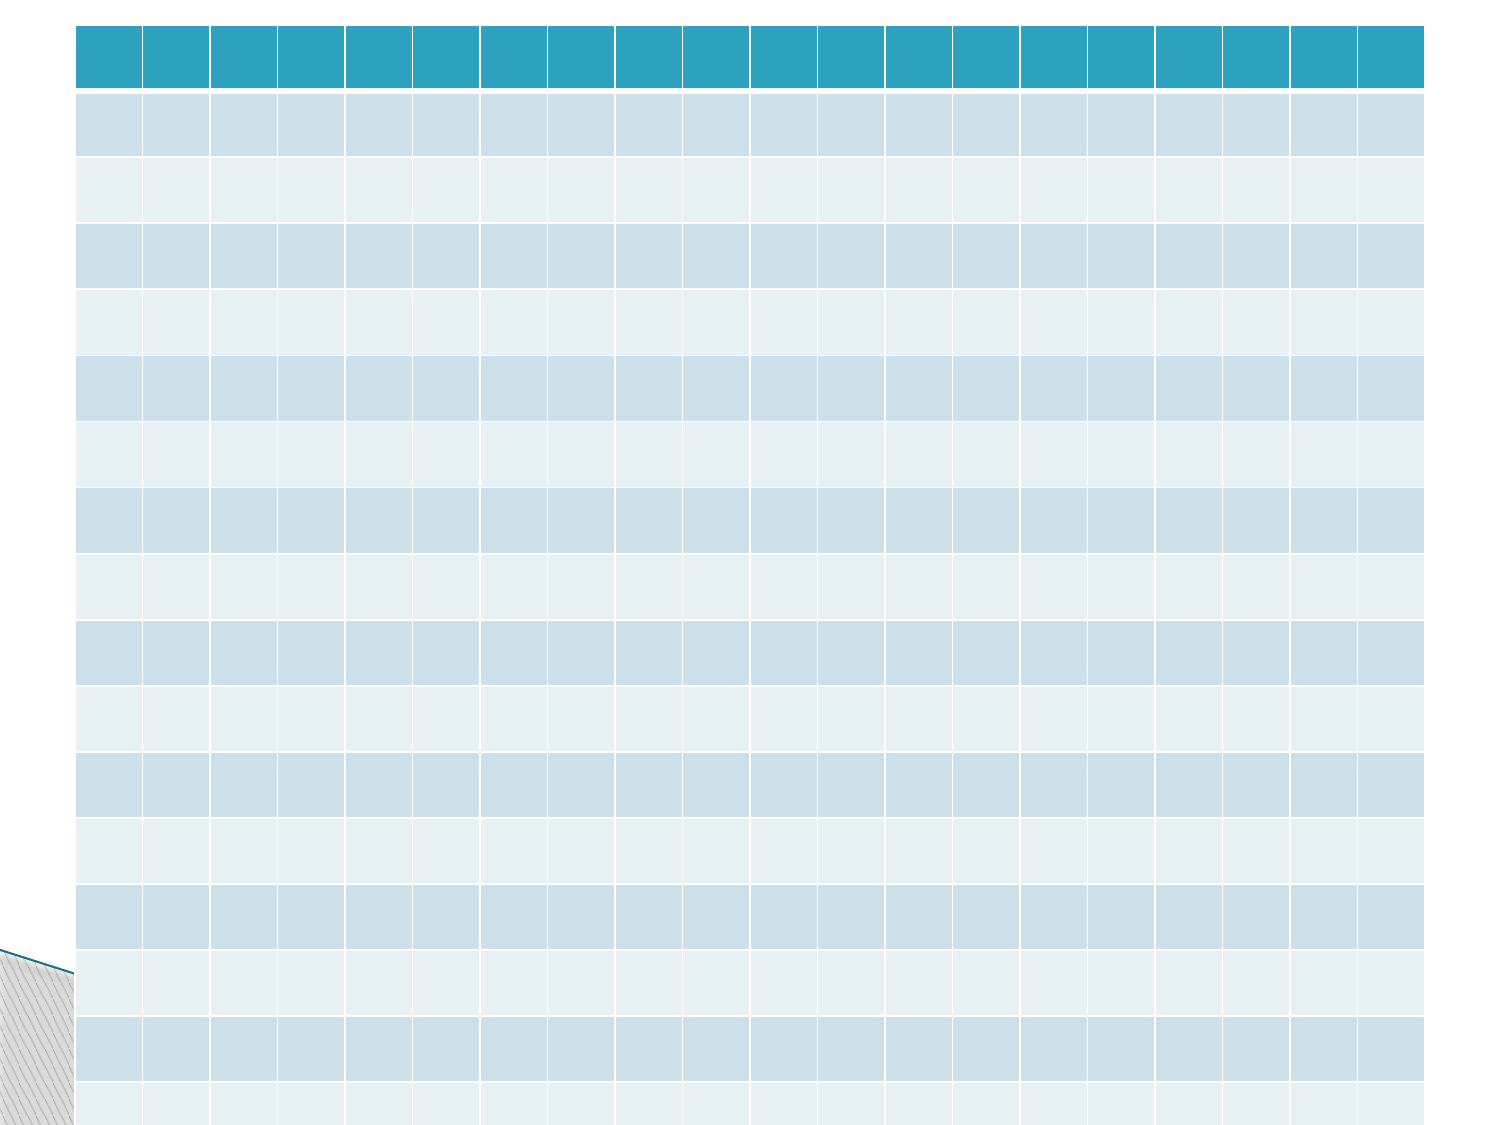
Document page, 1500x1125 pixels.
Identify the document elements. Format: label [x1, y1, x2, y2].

table_cell [1291, 687, 1357, 751]
table_header [683, 26, 749, 88]
table_cell [683, 158, 749, 222]
table_cell [751, 422, 817, 487]
table_cell [886, 819, 952, 883]
table_cell [1358, 488, 1424, 553]
table_header [1088, 26, 1154, 88]
table_cell [1223, 1017, 1289, 1081]
table_cell [76, 224, 142, 288]
table_cell [818, 819, 884, 883]
table_cell [886, 885, 952, 949]
table_cell [211, 687, 277, 751]
table_cell [211, 885, 277, 949]
table_cell [1358, 224, 1424, 288]
table_cell [481, 687, 547, 751]
table_cell [346, 819, 412, 883]
table_cell [1291, 356, 1357, 421]
table_cell [1156, 753, 1222, 817]
table_header [548, 26, 614, 88]
table_cell [143, 687, 209, 751]
table_cell [143, 422, 209, 487]
table_cell [143, 621, 209, 685]
table_cell [1156, 1017, 1222, 1081]
table_cell [548, 1017, 614, 1081]
table_cell [1291, 951, 1357, 1015]
table_cell [1223, 555, 1289, 619]
table_cell [1223, 1083, 1289, 1125]
table_header [1156, 26, 1222, 88]
table_cell [886, 621, 952, 685]
table_cell [211, 94, 277, 156]
table_cell [481, 885, 547, 949]
table_cell [413, 555, 479, 619]
table_cell [616, 951, 682, 1015]
table_cell [211, 224, 277, 288]
table_cell [1088, 621, 1154, 685]
table_cell [548, 621, 614, 685]
table_header [346, 26, 412, 88]
table_cell [1156, 290, 1222, 355]
table_cell [886, 1083, 952, 1125]
table_cell [1223, 224, 1289, 288]
table_cell [346, 224, 412, 288]
table_cell [143, 356, 209, 421]
table_cell [1291, 290, 1357, 355]
table_header [1358, 26, 1424, 88]
table_cell [1291, 621, 1357, 685]
table_cell [953, 819, 1019, 883]
table_cell [1223, 356, 1289, 421]
table_cell [76, 819, 142, 883]
table_cell [1021, 488, 1087, 553]
table_cell [616, 488, 682, 553]
table_cell [751, 885, 817, 949]
table_cell [1156, 555, 1222, 619]
table_cell [886, 555, 952, 619]
table_cell [481, 819, 547, 883]
table_cell [278, 356, 344, 421]
table_cell [751, 1017, 817, 1081]
table_cell [211, 753, 277, 817]
table_cell [818, 885, 884, 949]
table_cell [751, 621, 817, 685]
table_cell [413, 290, 479, 355]
table_cell [818, 290, 884, 355]
table_cell [1223, 488, 1289, 553]
table_cell [751, 951, 817, 1015]
table_cell [143, 94, 209, 156]
table_cell [481, 1017, 547, 1081]
table_cell [953, 488, 1019, 553]
table_cell [346, 687, 412, 751]
table_cell [886, 224, 952, 288]
table_cell [413, 951, 479, 1015]
table_cell [413, 356, 479, 421]
table_cell [346, 488, 412, 553]
table_cell [683, 1017, 749, 1081]
table_cell [1358, 158, 1424, 222]
table_cell [616, 885, 682, 949]
table_cell [413, 94, 479, 156]
table_cell [616, 819, 682, 883]
table_cell [818, 621, 884, 685]
table_cell [143, 555, 209, 619]
table_cell [278, 158, 344, 222]
table_cell [548, 951, 614, 1015]
table_cell [1358, 422, 1424, 487]
table_cell [143, 753, 209, 817]
table_header [751, 26, 817, 88]
table_cell [278, 224, 344, 288]
table_header [143, 26, 209, 88]
table_cell [1358, 687, 1424, 751]
table_cell [886, 290, 952, 355]
table_cell [616, 422, 682, 487]
table_cell [211, 158, 277, 222]
table_header [413, 26, 479, 88]
table_cell [953, 1017, 1019, 1081]
table_cell [346, 1083, 412, 1125]
table_cell [1021, 555, 1087, 619]
table_cell [1156, 687, 1222, 751]
table_cell [548, 224, 614, 288]
table_cell [953, 94, 1019, 156]
table_cell [616, 94, 682, 156]
table_cell [1021, 621, 1087, 685]
table_cell [278, 753, 344, 817]
table_header [616, 26, 682, 88]
table_cell [76, 422, 142, 487]
table_cell [886, 422, 952, 487]
table_cell [751, 94, 817, 156]
table_cell [886, 951, 952, 1015]
table_header [1223, 26, 1289, 88]
table_cell [413, 224, 479, 288]
table_cell [886, 687, 952, 751]
table_cell [278, 687, 344, 751]
table_cell [211, 621, 277, 685]
table_cell [548, 885, 614, 949]
table_cell [818, 158, 884, 222]
table_cell [413, 753, 479, 817]
table_cell [1156, 885, 1222, 949]
table_cell [1223, 951, 1289, 1015]
table_cell [278, 555, 344, 619]
table_cell [1088, 687, 1154, 751]
table_cell [143, 488, 209, 553]
table_cell [818, 555, 884, 619]
table_cell [1358, 753, 1424, 817]
table_cell [1088, 753, 1154, 817]
table_cell [76, 885, 142, 949]
table_cell [413, 819, 479, 883]
table_cell [1156, 356, 1222, 421]
table_cell [143, 158, 209, 222]
table_cell [481, 224, 547, 288]
table_cell [143, 885, 209, 949]
table_cell [683, 488, 749, 553]
table_cell [886, 94, 952, 156]
table_cell [1021, 885, 1087, 949]
table_cell [76, 687, 142, 751]
table_cell [818, 753, 884, 817]
table_cell [1088, 290, 1154, 355]
table_cell [1156, 488, 1222, 553]
table_cell [818, 687, 884, 751]
table_cell [1021, 224, 1087, 288]
table_cell [1291, 819, 1357, 883]
table_cell [751, 687, 817, 751]
table_cell [278, 290, 344, 355]
table_header [76, 26, 142, 88]
table_cell [1223, 753, 1289, 817]
table_cell [683, 224, 749, 288]
table_cell [1223, 290, 1289, 355]
table_cell [1358, 290, 1424, 355]
table_cell [886, 158, 952, 222]
table_cell [278, 1083, 344, 1125]
table_cell [1223, 94, 1289, 156]
table_cell [143, 1017, 209, 1081]
table_cell [481, 94, 547, 156]
table_cell [683, 951, 749, 1015]
table_cell [481, 422, 547, 487]
table_cell [346, 94, 412, 156]
table_cell [616, 158, 682, 222]
table_cell [751, 555, 817, 619]
table_cell [413, 687, 479, 751]
table_cell [278, 885, 344, 949]
table_cell [1223, 885, 1289, 949]
table_header [211, 26, 277, 88]
table_cell [413, 1083, 479, 1125]
table_cell [953, 1083, 1019, 1125]
table_cell [818, 224, 884, 288]
table_cell [143, 1083, 209, 1125]
table_cell [346, 422, 412, 487]
table_cell [1021, 422, 1087, 487]
table_cell [1021, 290, 1087, 355]
table_cell [1223, 158, 1289, 222]
table_cell [481, 488, 547, 553]
table_cell [1223, 422, 1289, 487]
table_cell [953, 158, 1019, 222]
table_cell [481, 1083, 547, 1125]
table_cell [616, 224, 682, 288]
table_cell [278, 422, 344, 487]
table_cell [616, 290, 682, 355]
table_cell [616, 1017, 682, 1081]
table_cell [1358, 1017, 1424, 1081]
table_cell [1021, 356, 1087, 421]
table_cell [751, 1083, 817, 1125]
table_header [886, 26, 952, 88]
table_cell [76, 753, 142, 817]
table_cell [683, 885, 749, 949]
table_cell [1088, 555, 1154, 619]
table_cell [683, 94, 749, 156]
table_cell [1156, 422, 1222, 487]
table_cell [818, 488, 884, 553]
table_cell [1223, 621, 1289, 685]
table_cell [886, 356, 952, 421]
table_cell [751, 224, 817, 288]
table_cell [683, 356, 749, 421]
table_cell [818, 356, 884, 421]
table_cell [211, 488, 277, 553]
table_cell [886, 488, 952, 553]
table_cell [953, 753, 1019, 817]
table_cell [1088, 1083, 1154, 1125]
table_cell [346, 951, 412, 1015]
table_cell [1358, 819, 1424, 883]
table_cell [1021, 1083, 1087, 1125]
table_cell [481, 621, 547, 685]
table_cell [953, 555, 1019, 619]
table_cell [1358, 356, 1424, 421]
table_cell [548, 290, 614, 355]
table_cell [818, 1017, 884, 1081]
table_cell [953, 951, 1019, 1015]
table_cell [1223, 687, 1289, 751]
table_cell [76, 1083, 142, 1125]
table_cell [76, 621, 142, 685]
table_cell [76, 488, 142, 553]
table_cell [751, 488, 817, 553]
table_cell [683, 621, 749, 685]
table_cell [1088, 94, 1154, 156]
table_cell [1021, 753, 1087, 817]
table_header [1021, 26, 1087, 88]
table_cell [1088, 951, 1154, 1015]
table_cell [616, 753, 682, 817]
table_cell [751, 753, 817, 817]
table_cell [346, 753, 412, 817]
table_cell [481, 356, 547, 421]
table_cell [548, 158, 614, 222]
table_cell [413, 422, 479, 487]
table_cell [1358, 94, 1424, 156]
table_cell [818, 951, 884, 1015]
table_cell [1291, 555, 1357, 619]
table_cell [1156, 94, 1222, 156]
table_cell [278, 1017, 344, 1081]
table_cell [211, 356, 277, 421]
table_cell [278, 951, 344, 1015]
table_header [953, 26, 1019, 88]
table_cell [1291, 1017, 1357, 1081]
table_cell [1291, 94, 1357, 156]
table_cell [818, 94, 884, 156]
table_cell [1156, 951, 1222, 1015]
table_cell [1088, 356, 1154, 421]
table_cell [1291, 753, 1357, 817]
table_cell [953, 224, 1019, 288]
table_cell [1156, 224, 1222, 288]
table_cell [211, 1083, 277, 1125]
table_cell [548, 422, 614, 487]
table_cell [413, 1017, 479, 1081]
table_cell [211, 290, 277, 355]
table_cell [616, 356, 682, 421]
table_cell [278, 488, 344, 553]
table_cell [683, 1083, 749, 1125]
table_cell [751, 290, 817, 355]
table_cell [76, 158, 142, 222]
table_cell [683, 290, 749, 355]
table_cell [1088, 819, 1154, 883]
table_cell [278, 94, 344, 156]
table_cell [953, 687, 1019, 751]
table_cell [751, 158, 817, 222]
table_cell [143, 290, 209, 355]
table_cell [616, 621, 682, 685]
table_cell [1358, 951, 1424, 1015]
table_cell [211, 951, 277, 1015]
table_cell [1291, 488, 1357, 553]
table_cell [1291, 224, 1357, 288]
table_cell [1021, 951, 1087, 1015]
table_cell [278, 819, 344, 883]
table_header [1291, 26, 1357, 88]
table_cell [481, 555, 547, 619]
table_cell [346, 356, 412, 421]
table_cell [1358, 1083, 1424, 1125]
table_cell [1358, 555, 1424, 619]
table_cell [481, 158, 547, 222]
table_cell [818, 422, 884, 487]
table_cell [1291, 422, 1357, 487]
table_cell [1156, 1083, 1222, 1125]
table_cell [346, 555, 412, 619]
table_header [481, 26, 547, 88]
table_cell [211, 1017, 277, 1081]
table_cell [413, 621, 479, 685]
table_cell [953, 621, 1019, 685]
table_cell [1291, 885, 1357, 949]
table_cell [143, 819, 209, 883]
table_cell [1088, 885, 1154, 949]
table_cell [548, 555, 614, 619]
table_cell [481, 951, 547, 1015]
table_cell [76, 555, 142, 619]
table_cell [211, 422, 277, 487]
table_cell [1088, 422, 1154, 487]
table_cell [346, 885, 412, 949]
table_cell [818, 1083, 884, 1125]
table_cell [1156, 158, 1222, 222]
table_cell [683, 687, 749, 751]
table_cell [1021, 94, 1087, 156]
table_cell [346, 158, 412, 222]
table_cell [548, 687, 614, 751]
table_cell [1358, 885, 1424, 949]
table_cell [211, 819, 277, 883]
table_cell [76, 951, 142, 1015]
table_cell [616, 687, 682, 751]
table_cell [481, 753, 547, 817]
table_cell [481, 290, 547, 355]
table_cell [413, 488, 479, 553]
table_cell [1223, 819, 1289, 883]
table_cell [1088, 158, 1154, 222]
table_cell [953, 356, 1019, 421]
table_cell [548, 488, 614, 553]
table_cell [953, 290, 1019, 355]
table_cell [76, 290, 142, 355]
table_cell [143, 951, 209, 1015]
table_cell [1021, 1017, 1087, 1081]
table_cell [616, 1083, 682, 1125]
table_cell [548, 94, 614, 156]
table_cell [76, 356, 142, 421]
table_cell [143, 224, 209, 288]
table_cell [616, 555, 682, 619]
table_cell [76, 1017, 142, 1081]
table_cell [211, 555, 277, 619]
table_cell [1358, 621, 1424, 685]
table_cell [953, 885, 1019, 949]
table_cell [346, 290, 412, 355]
table_header [278, 26, 344, 88]
table_cell [548, 1083, 614, 1125]
table_cell [1021, 819, 1087, 883]
table_cell [1021, 158, 1087, 222]
table_cell [1156, 819, 1222, 883]
table_cell [886, 1017, 952, 1081]
table_cell [1088, 224, 1154, 288]
table_cell [548, 819, 614, 883]
table_cell [1088, 1017, 1154, 1081]
table_cell [683, 422, 749, 487]
table_cell [683, 555, 749, 619]
table_cell [1088, 488, 1154, 553]
table_cell [413, 158, 479, 222]
table_cell [683, 819, 749, 883]
table_cell [1156, 621, 1222, 685]
table_cell [1021, 687, 1087, 751]
table_cell [683, 753, 749, 817]
table_cell [886, 753, 952, 817]
table_cell [346, 621, 412, 685]
table_cell [548, 753, 614, 817]
table_cell [413, 885, 479, 949]
table_cell [1291, 158, 1357, 222]
table_cell [751, 356, 817, 421]
table_cell [1291, 1083, 1357, 1125]
table_cell [953, 422, 1019, 487]
table_header [818, 26, 884, 88]
table_cell [278, 621, 344, 685]
table_cell [76, 94, 142, 156]
table_cell [548, 356, 614, 421]
table_cell [751, 819, 817, 883]
table_cell [346, 1017, 412, 1081]
